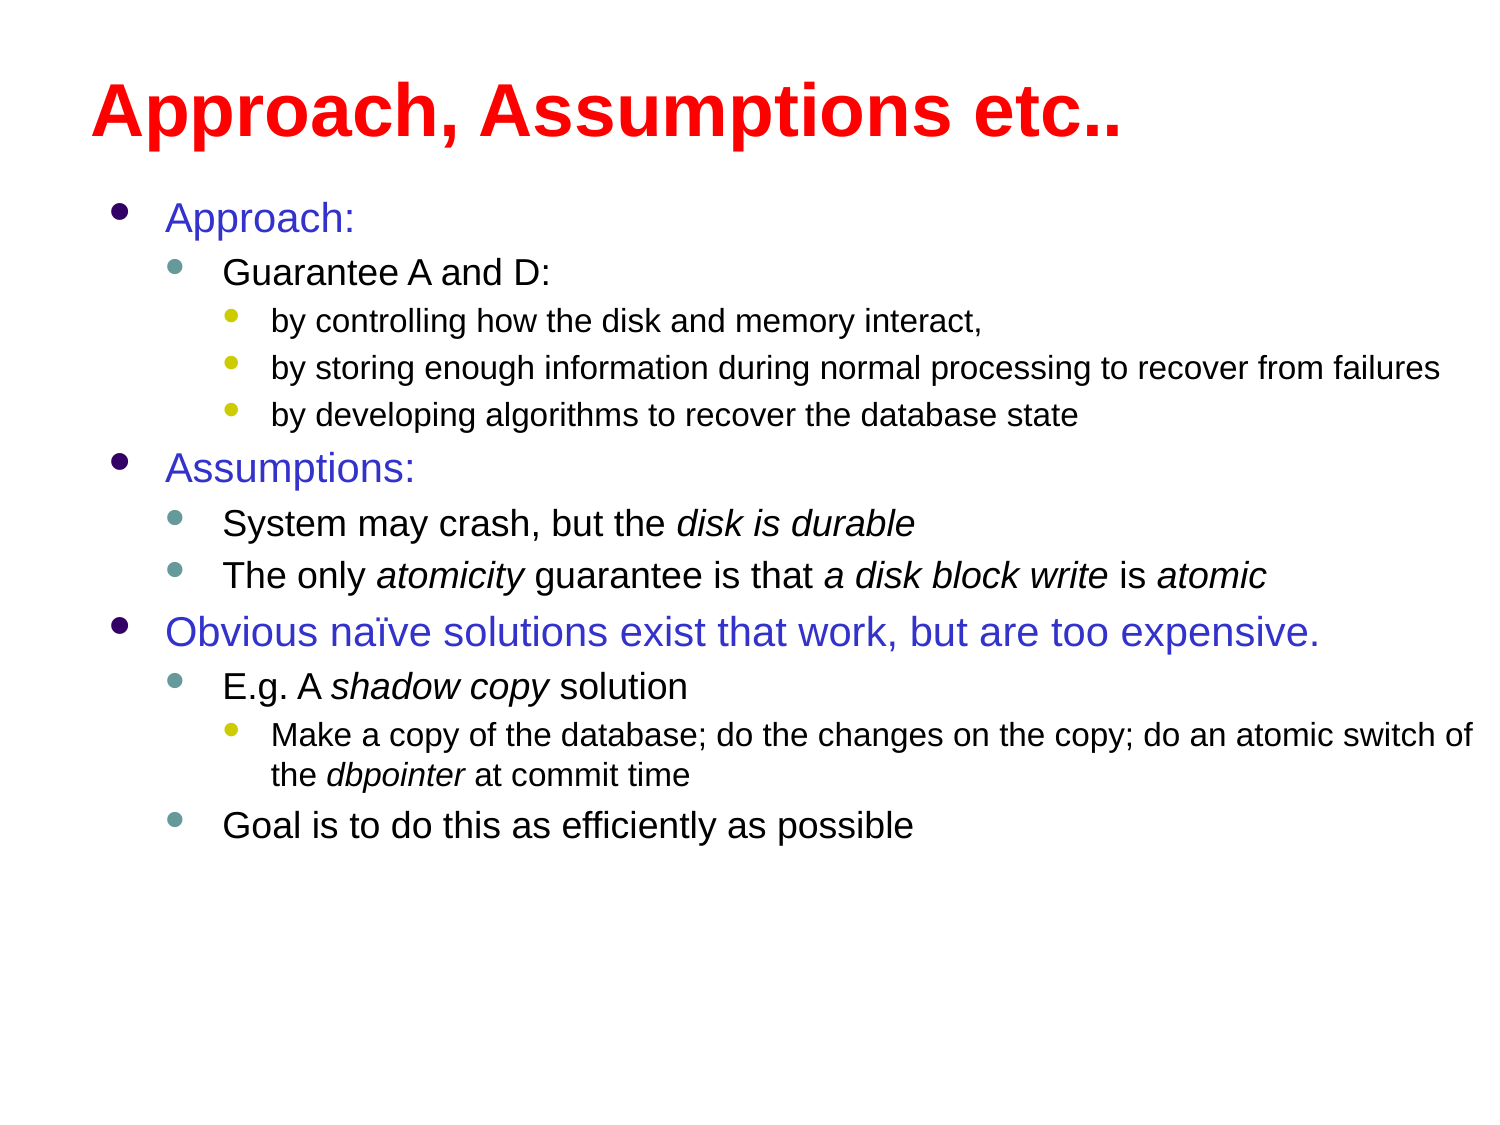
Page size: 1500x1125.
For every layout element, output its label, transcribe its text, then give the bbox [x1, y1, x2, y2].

title Approach, Assumptions etc.. [74, 19, 1313, 160]
list Approach: Guarantee A and D: by controlling how the disk and memory interact, by storing enough information during normal processing to recover from failures by developing algorithms to recover the database state Assumptions: System may crash, but the disk is durable The only atomicity guarantee is that a disk block write is atomic Obvious naïve solutions exist that work, but are too expensive. E.g. A shadow copy solution Make a copy of the database; do the changes on the copy; do an atomic switch of the dbpointer at commit time Goal is to do this as efficiently as possible [93, 182, 1500, 1069]
